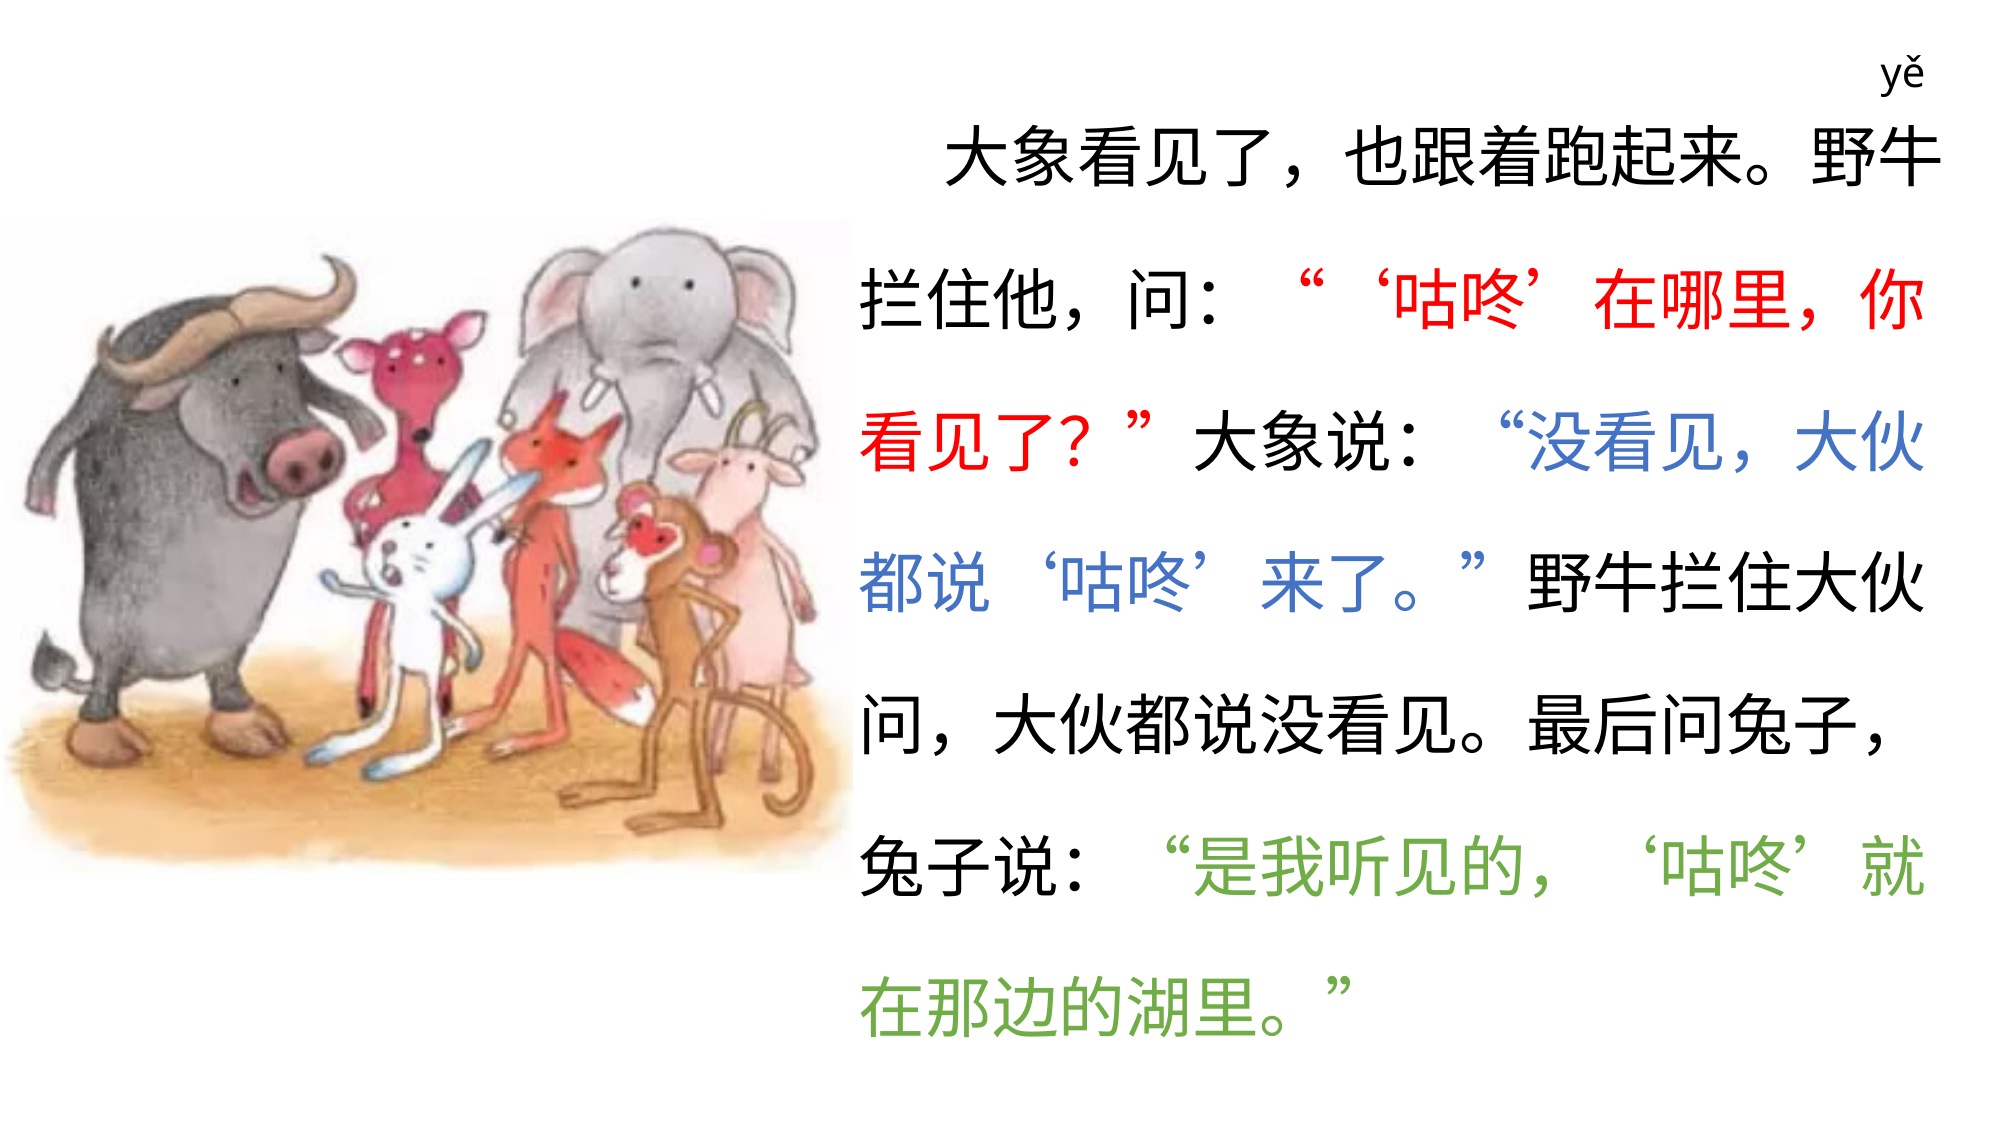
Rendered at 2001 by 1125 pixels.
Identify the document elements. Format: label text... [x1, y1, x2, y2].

text_box 大象看见了，也跟着跑起来。野牛拦住他，问：“‘咕咚’在哪里，你看见了？”大象说：“没看见，大伙都说‘咕咚’来了。”野牛拦住大伙问，大伙都说没看见。最后问兔子，兔子说：“是我听见的，‘咕咚’就在那边的湖里。” [843, 46, 1991, 1054]
picture [3, 218, 854, 874]
text_box yě [1865, 21, 1950, 107]
